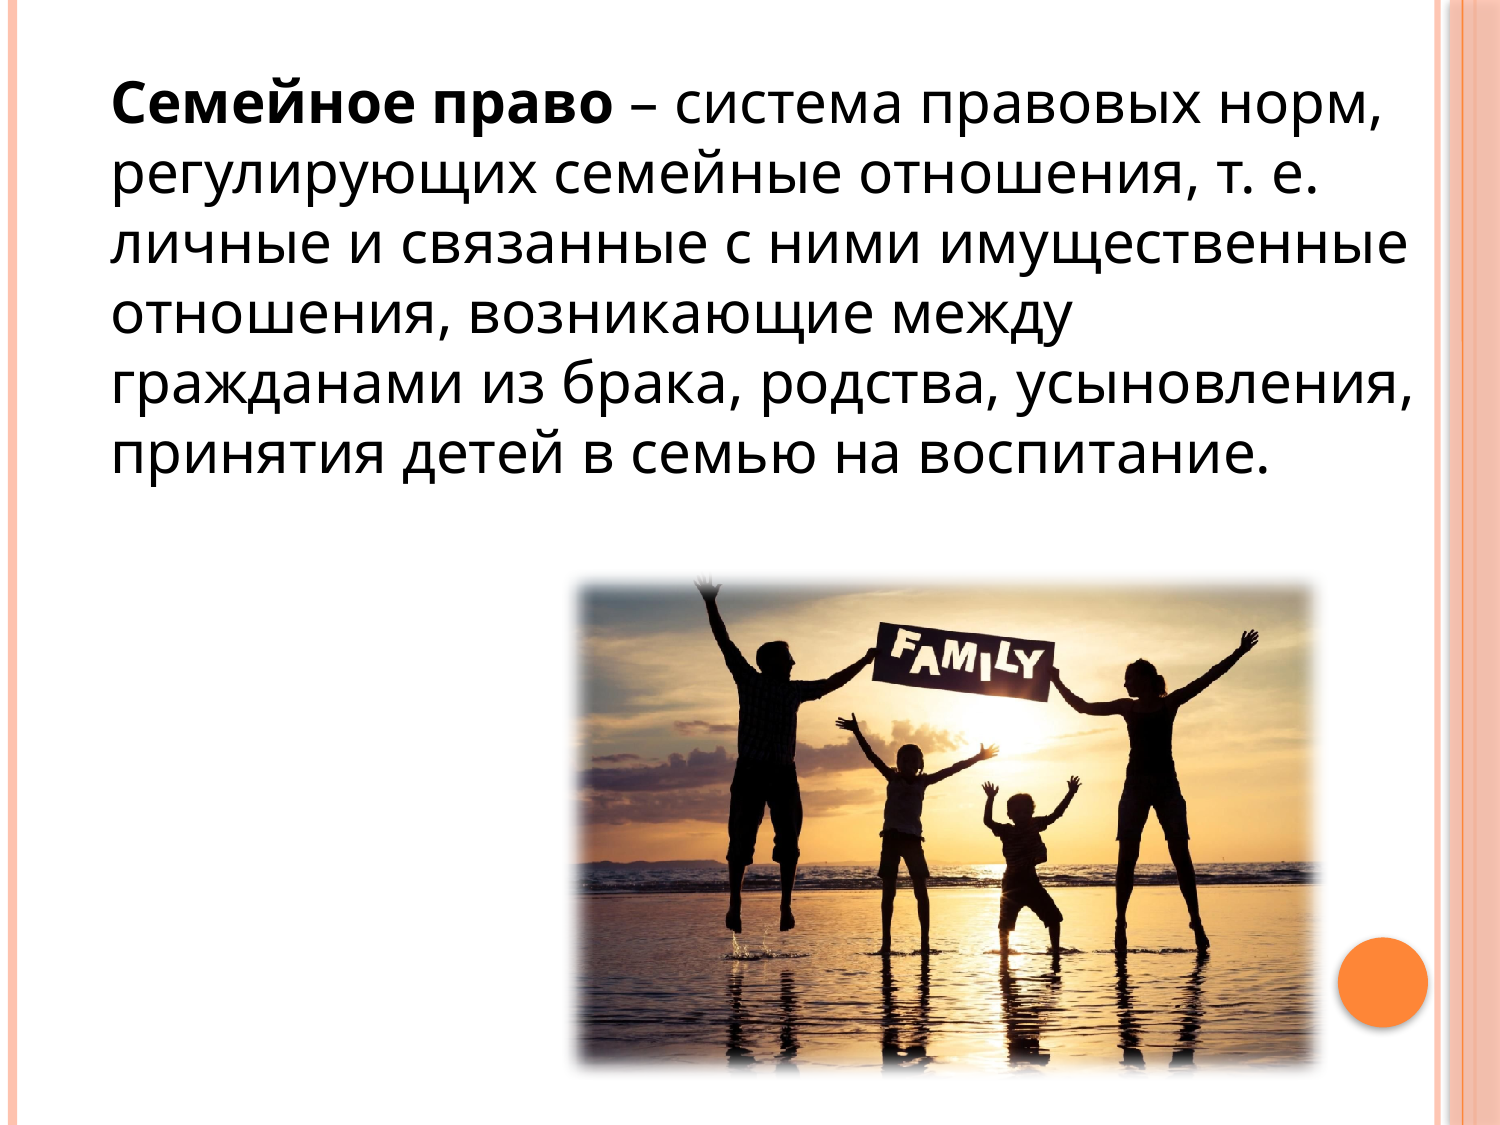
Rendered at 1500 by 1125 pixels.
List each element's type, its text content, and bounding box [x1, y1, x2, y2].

text_box Семейное право – система правовых норм, регулирующих семейные отношения, т. е. личные и связанные с ними имущественные отношения, возникающие между гражданами из брака, родства, усыновления, принятия детей в семью на воспитание. [95, 58, 1431, 493]
picture [560, 568, 1330, 1082]
